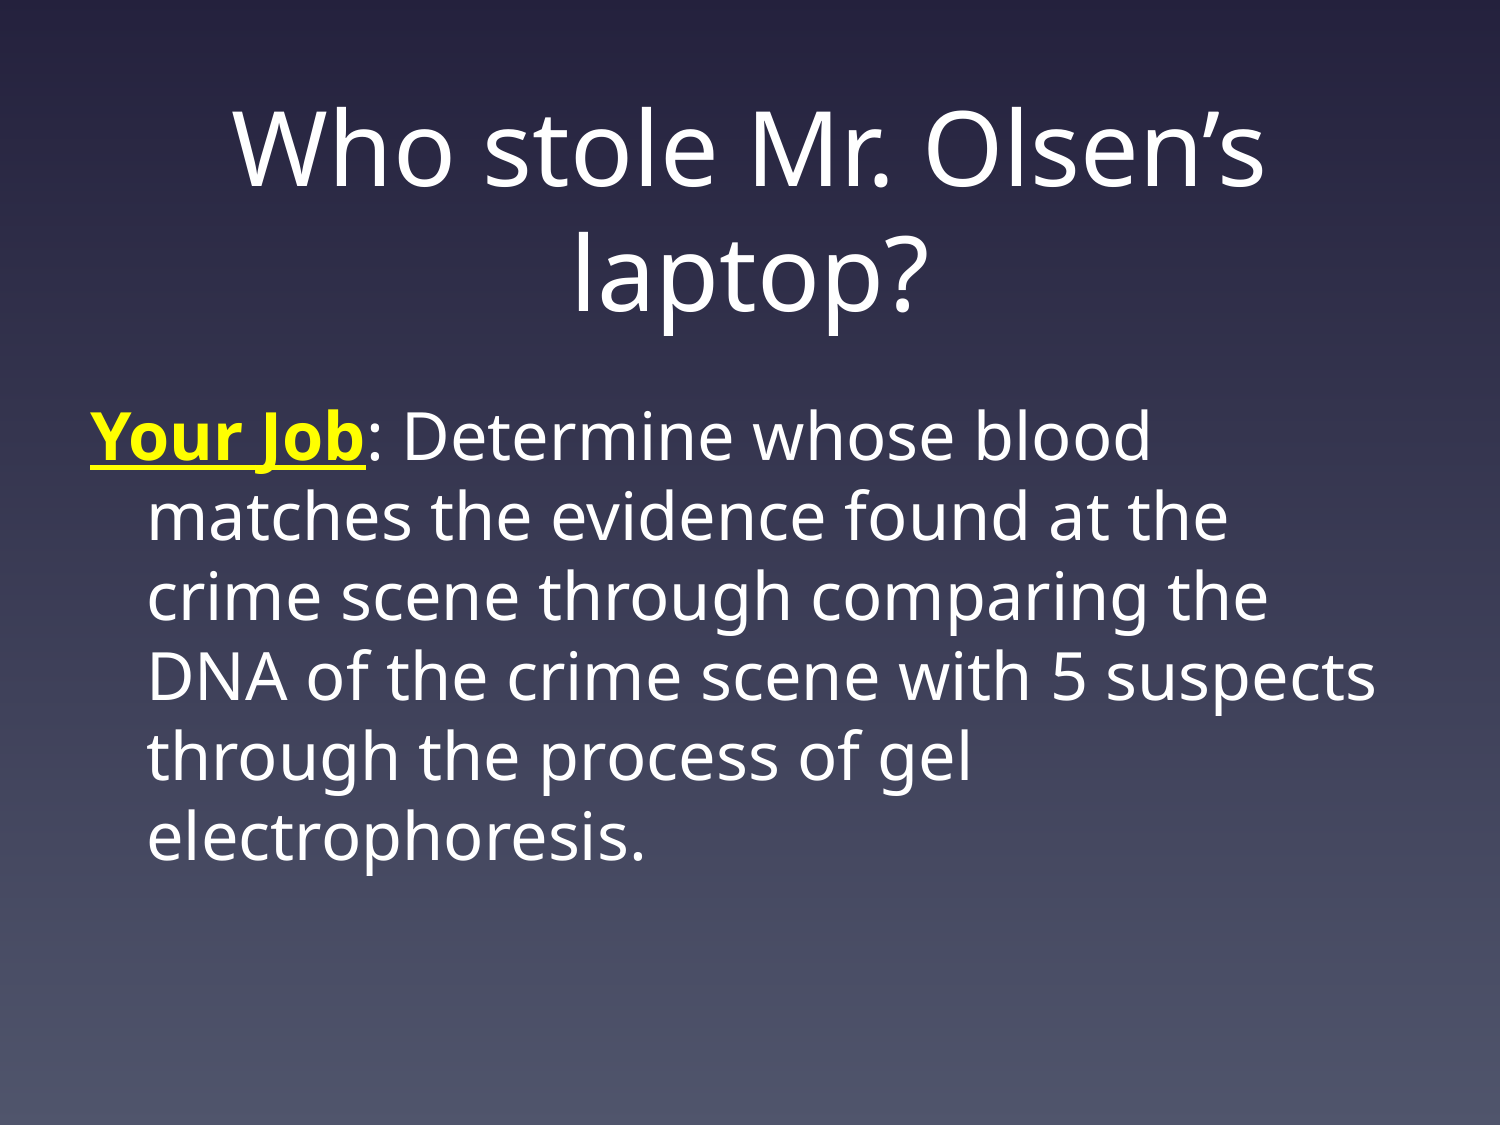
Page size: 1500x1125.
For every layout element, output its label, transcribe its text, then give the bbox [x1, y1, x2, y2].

list Your Job: Determine whose blood matches the evidence found at the crime scene through comparing the DNA of the crime scene with 5 suspects through the process of gel electrophoresis. [75, 262, 1425, 1005]
title Who stole Mr. Olsen’s laptop? [75, 75, 1425, 262]
